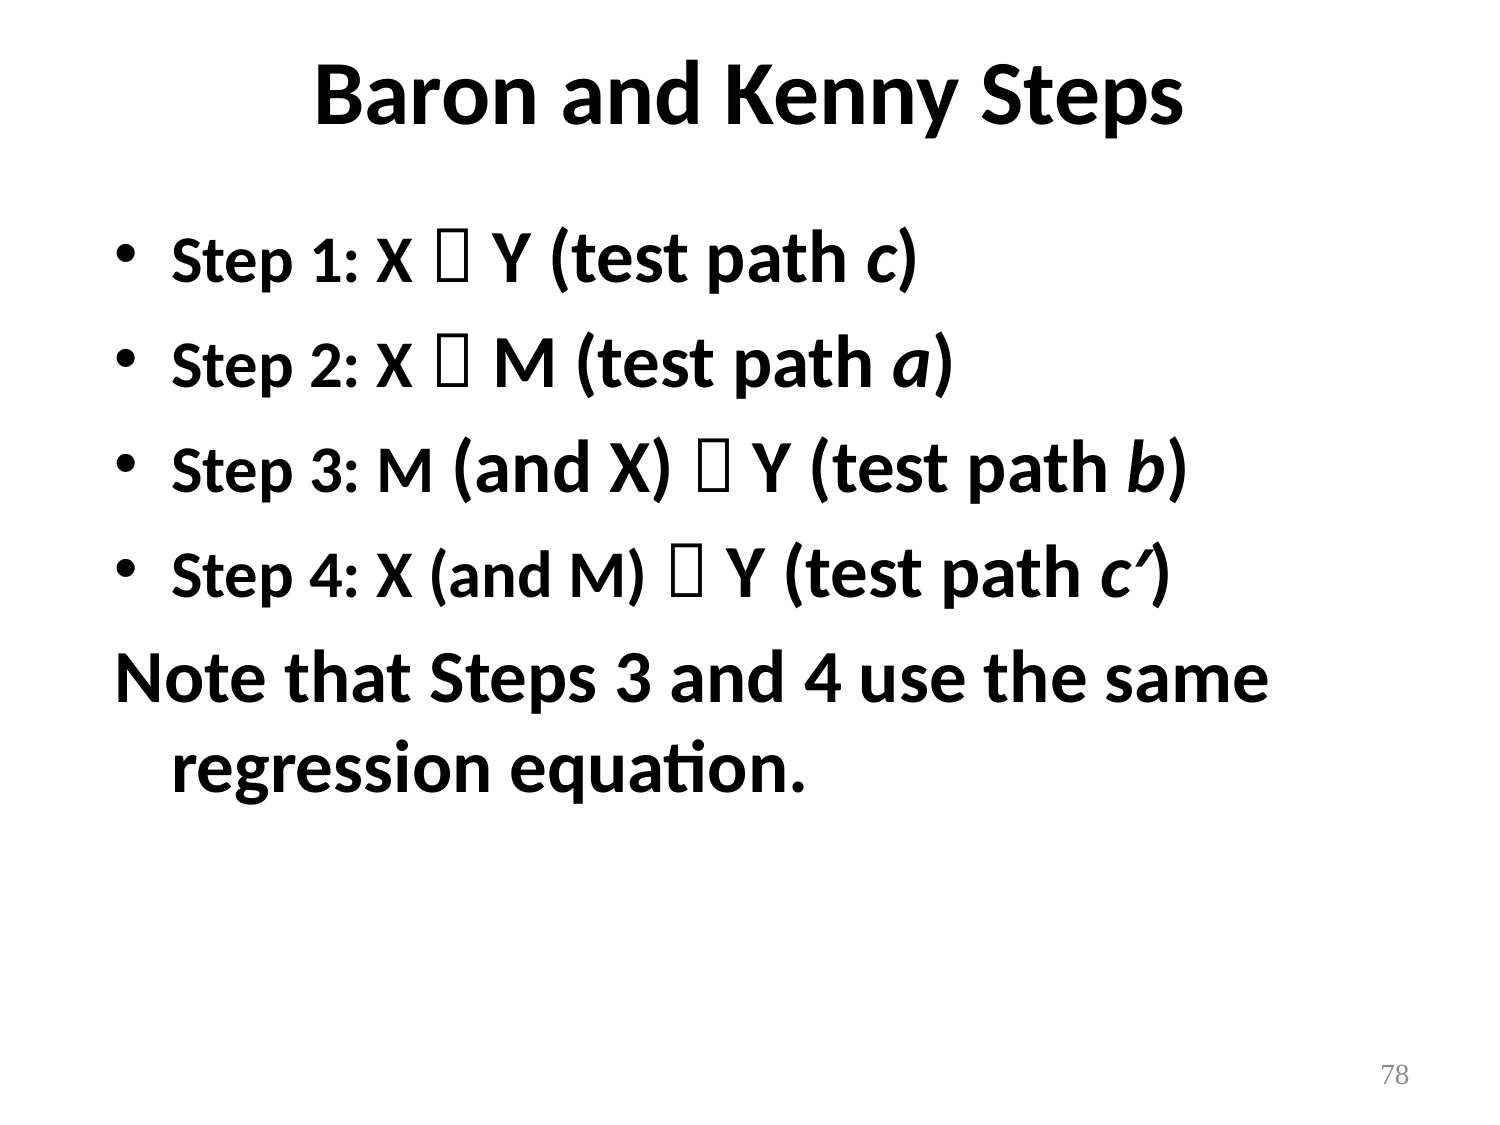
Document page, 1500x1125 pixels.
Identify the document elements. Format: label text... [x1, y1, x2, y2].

slide_number 78 [1074, 1042, 1425, 1103]
title Baron and Kenny Steps [112, 0, 1388, 175]
list Step 1: X  Y (test path c) Step 2: X  M (test path a) Step 3: M (and X)  Y (test path b) Step 4: X (and M)  Y (test path c′) Note that Steps 3 and 4 use the same regression equation. [99, 200, 1425, 1025]
